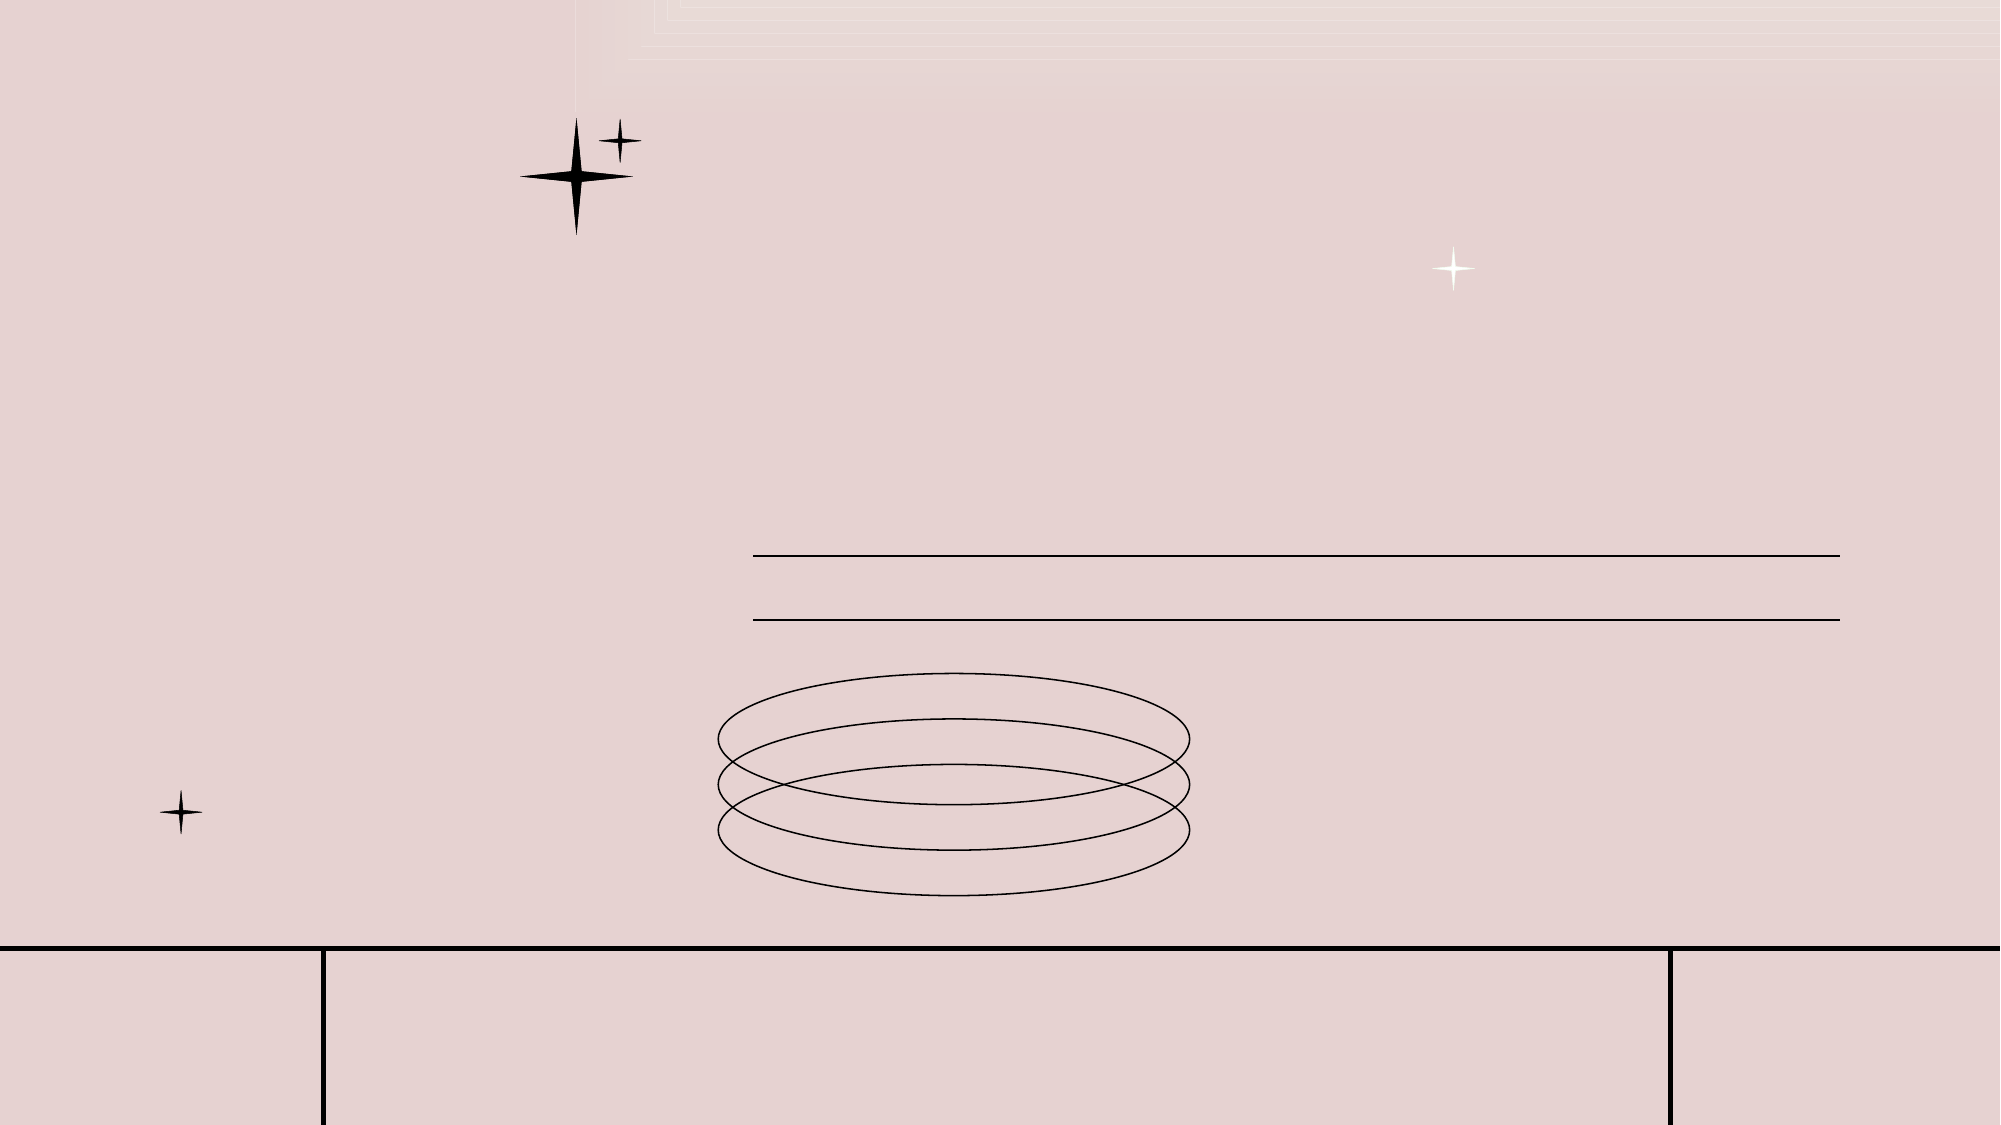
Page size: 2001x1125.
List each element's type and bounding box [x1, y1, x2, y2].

picture [83, 108, 671, 889]
